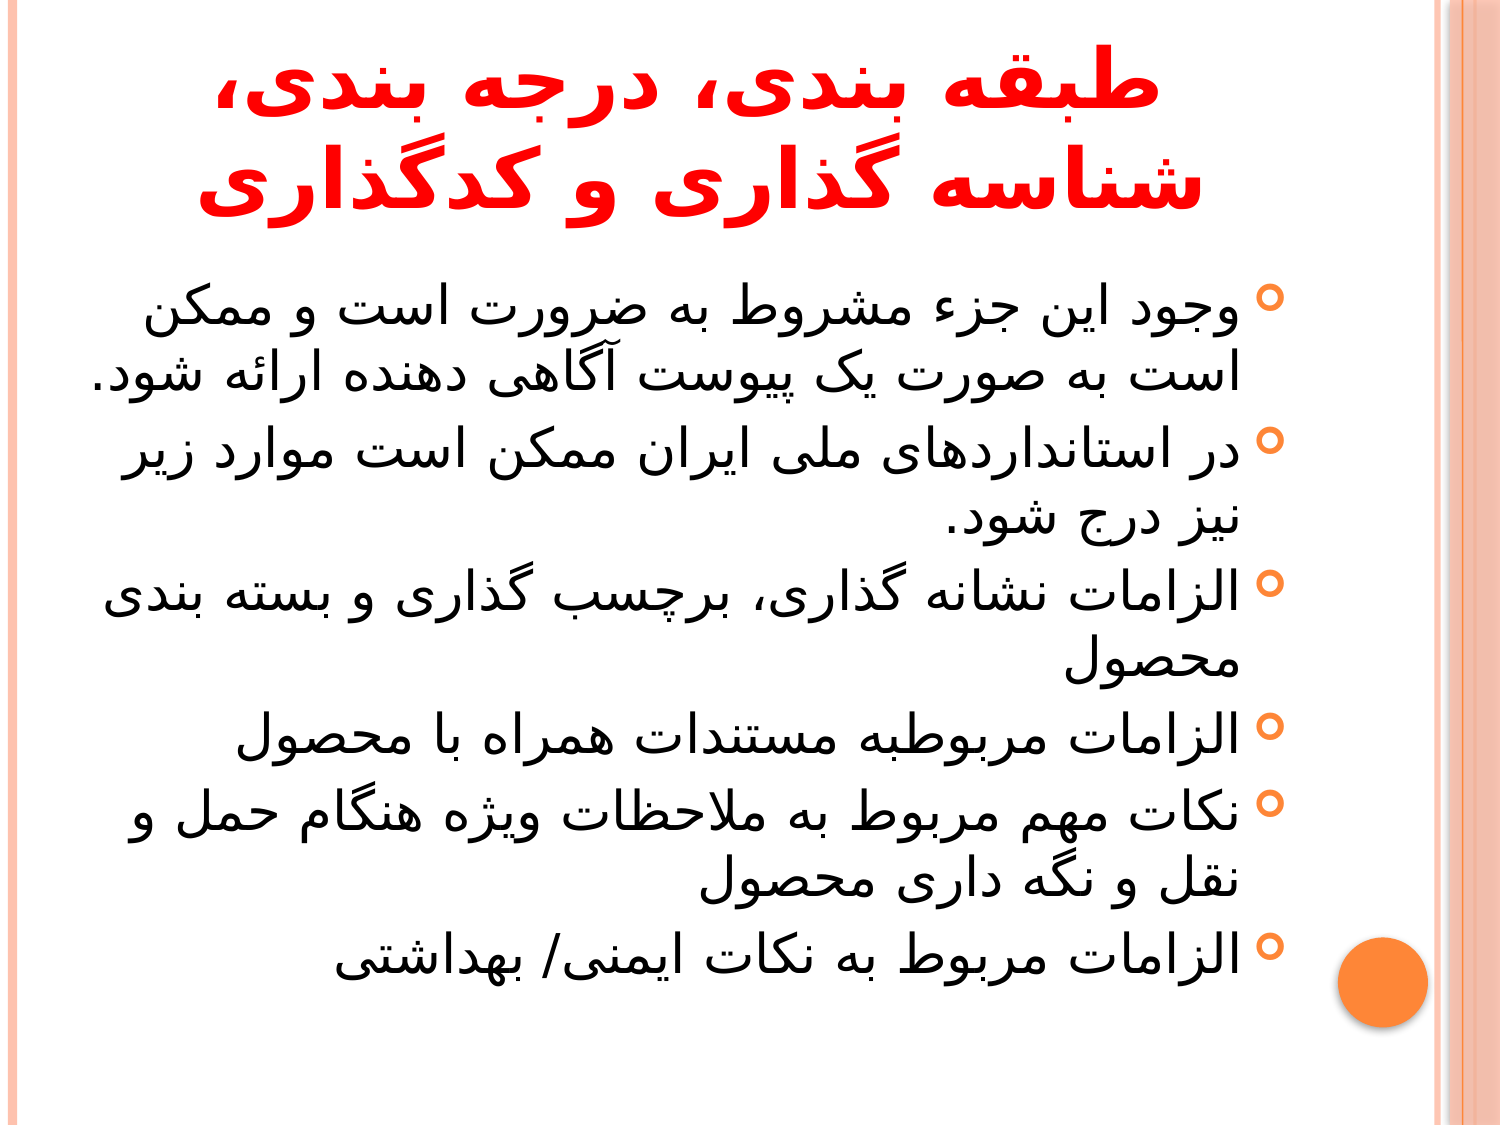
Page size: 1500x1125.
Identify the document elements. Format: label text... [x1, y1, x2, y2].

title طبقه بندی، درجه بندی، شناسه گذاری و کدگذاری [75, 45, 1300, 233]
list وجود این جزء مشروط به ضرورت است و ممکن است به صورت یک پیوست آگاهی دهنده ارائه شود. در استانداردهای ملی ایران ممکن است موارد زیر نیز درج شود. الزامات نشانه گذاری، برچسب گذاری و بسته بندی محصول الزامات مربوطبه مستندات همراه با محصول نکات مهم مربوط به ملاحظات ویژه هنگام حمل و نقل و نگه داری محصول الزامات مربوط به نکات ایمنی/ بهداشتی [75, 262, 1300, 1062]
